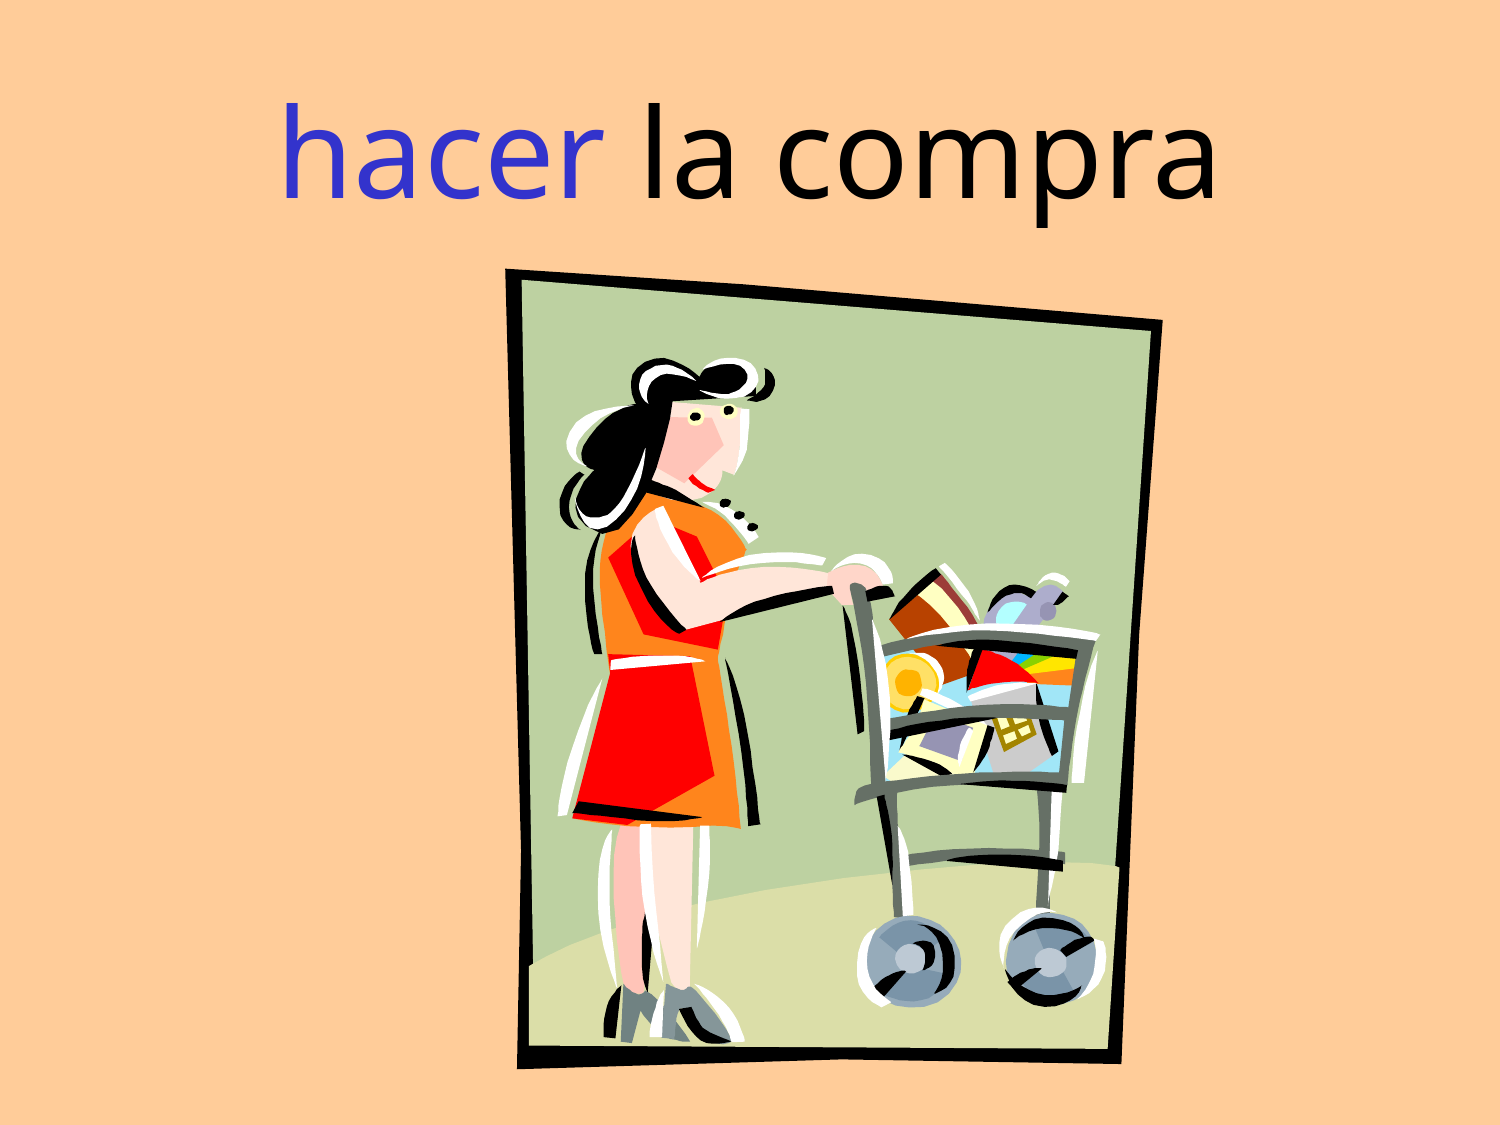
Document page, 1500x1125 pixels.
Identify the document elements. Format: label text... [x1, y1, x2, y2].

title hacer la compra [112, 54, 1388, 243]
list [504, 255, 1176, 1083]
